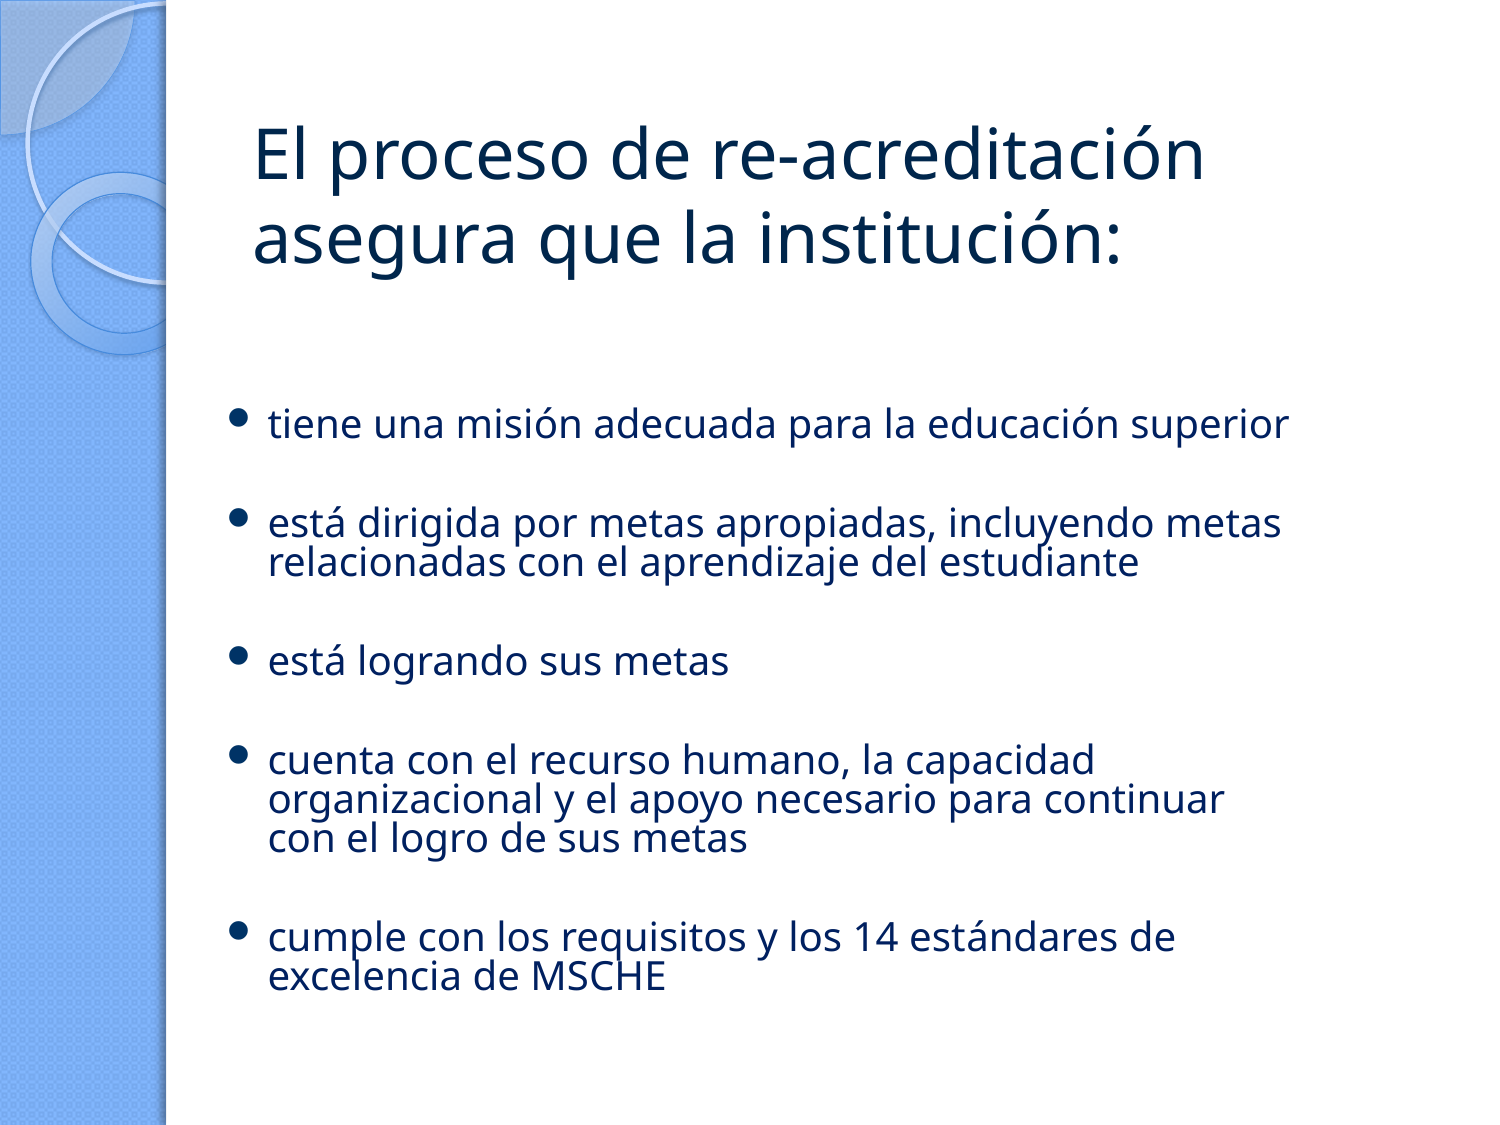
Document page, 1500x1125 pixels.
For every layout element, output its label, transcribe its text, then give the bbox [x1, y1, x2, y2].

title El proceso de re-acreditación asegura que la institución: [237, 99, 1225, 287]
list tiene una misión adecuada para la educación superior está dirigida por metas apropiadas, incluyendo metas relacionadas con el aprendizaje del estudiante está logrando sus metas cuenta con el recurso humano, la capacidad organizacional y el apoyo necesario para continuar con el logro de sus metas cumple con los requisitos y los 14 estándares de excelencia de MSCHE [200, 350, 1313, 1050]
